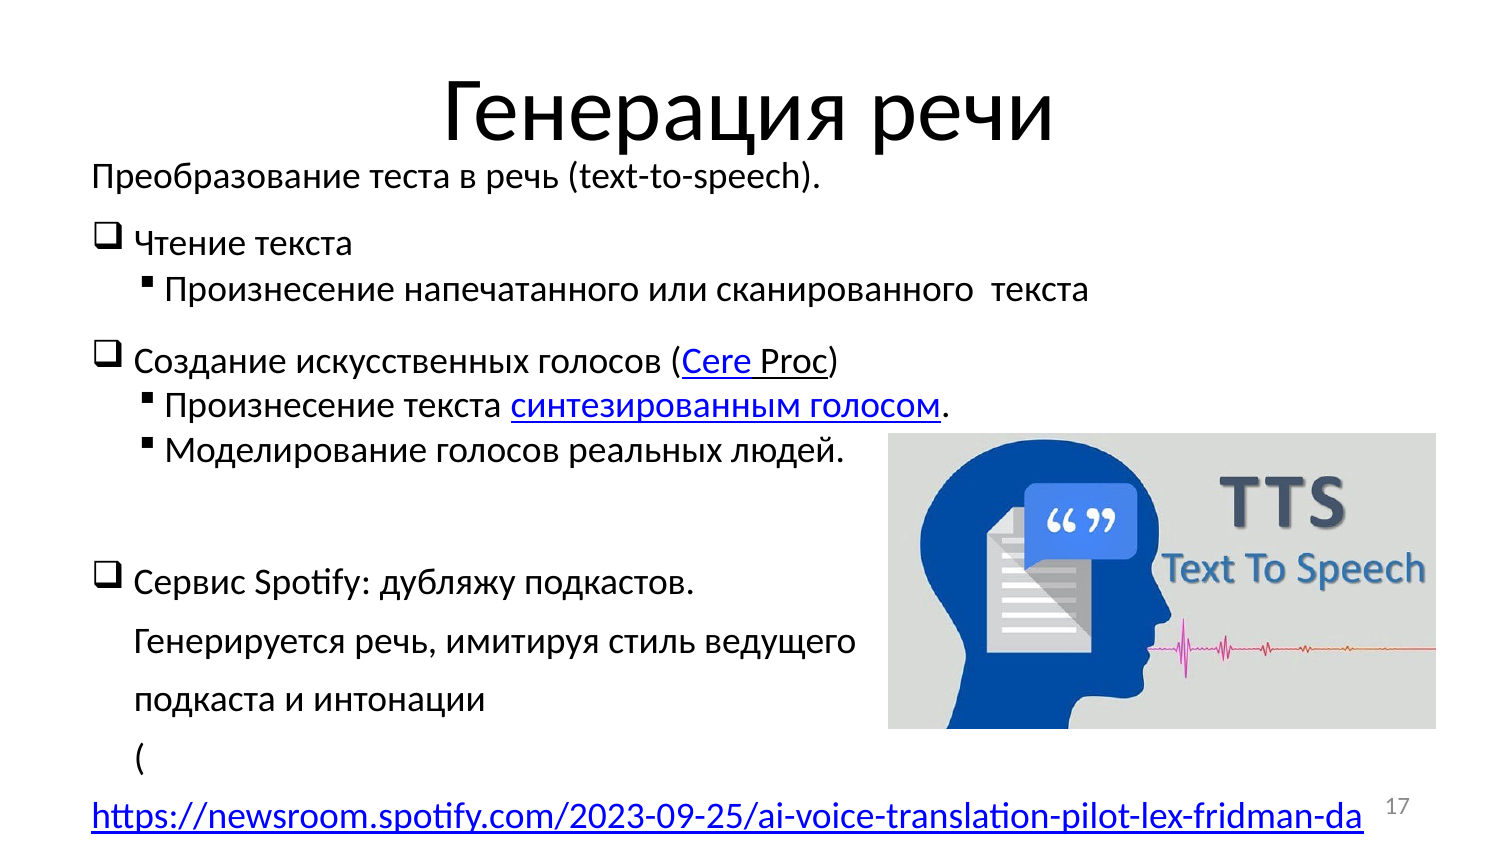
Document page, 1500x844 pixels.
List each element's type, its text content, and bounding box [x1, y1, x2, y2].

slide_number 17 [1383, 782, 1425, 827]
text_box Чтение текста [76, 204, 1240, 271]
text_box Произнесение напечатанного или сканированного текста [123, 256, 1317, 317]
text_box Создание искусственных голосов (Cere Proc) [76, 315, 1240, 389]
picture [887, 433, 1436, 730]
title Генерация речи [75, 33, 1425, 175]
text_box Преобразование теста в речь (text-to-speech). [76, 144, 1471, 204]
text_box Сервис Spotify: дубляжу подкастов. Генерируется речь, имитируя стиль ведущего подкаста и интонации (https://newsroom.spotify.com/2023-09-25/ai-voice-translation-pilot-lex-fridman-dax-shepard-steven-bartlett/) [76, 536, 1383, 844]
text_box Произнесение текста синтезированным голосом. Моделирование голосов реальных людей. [123, 373, 1435, 478]
